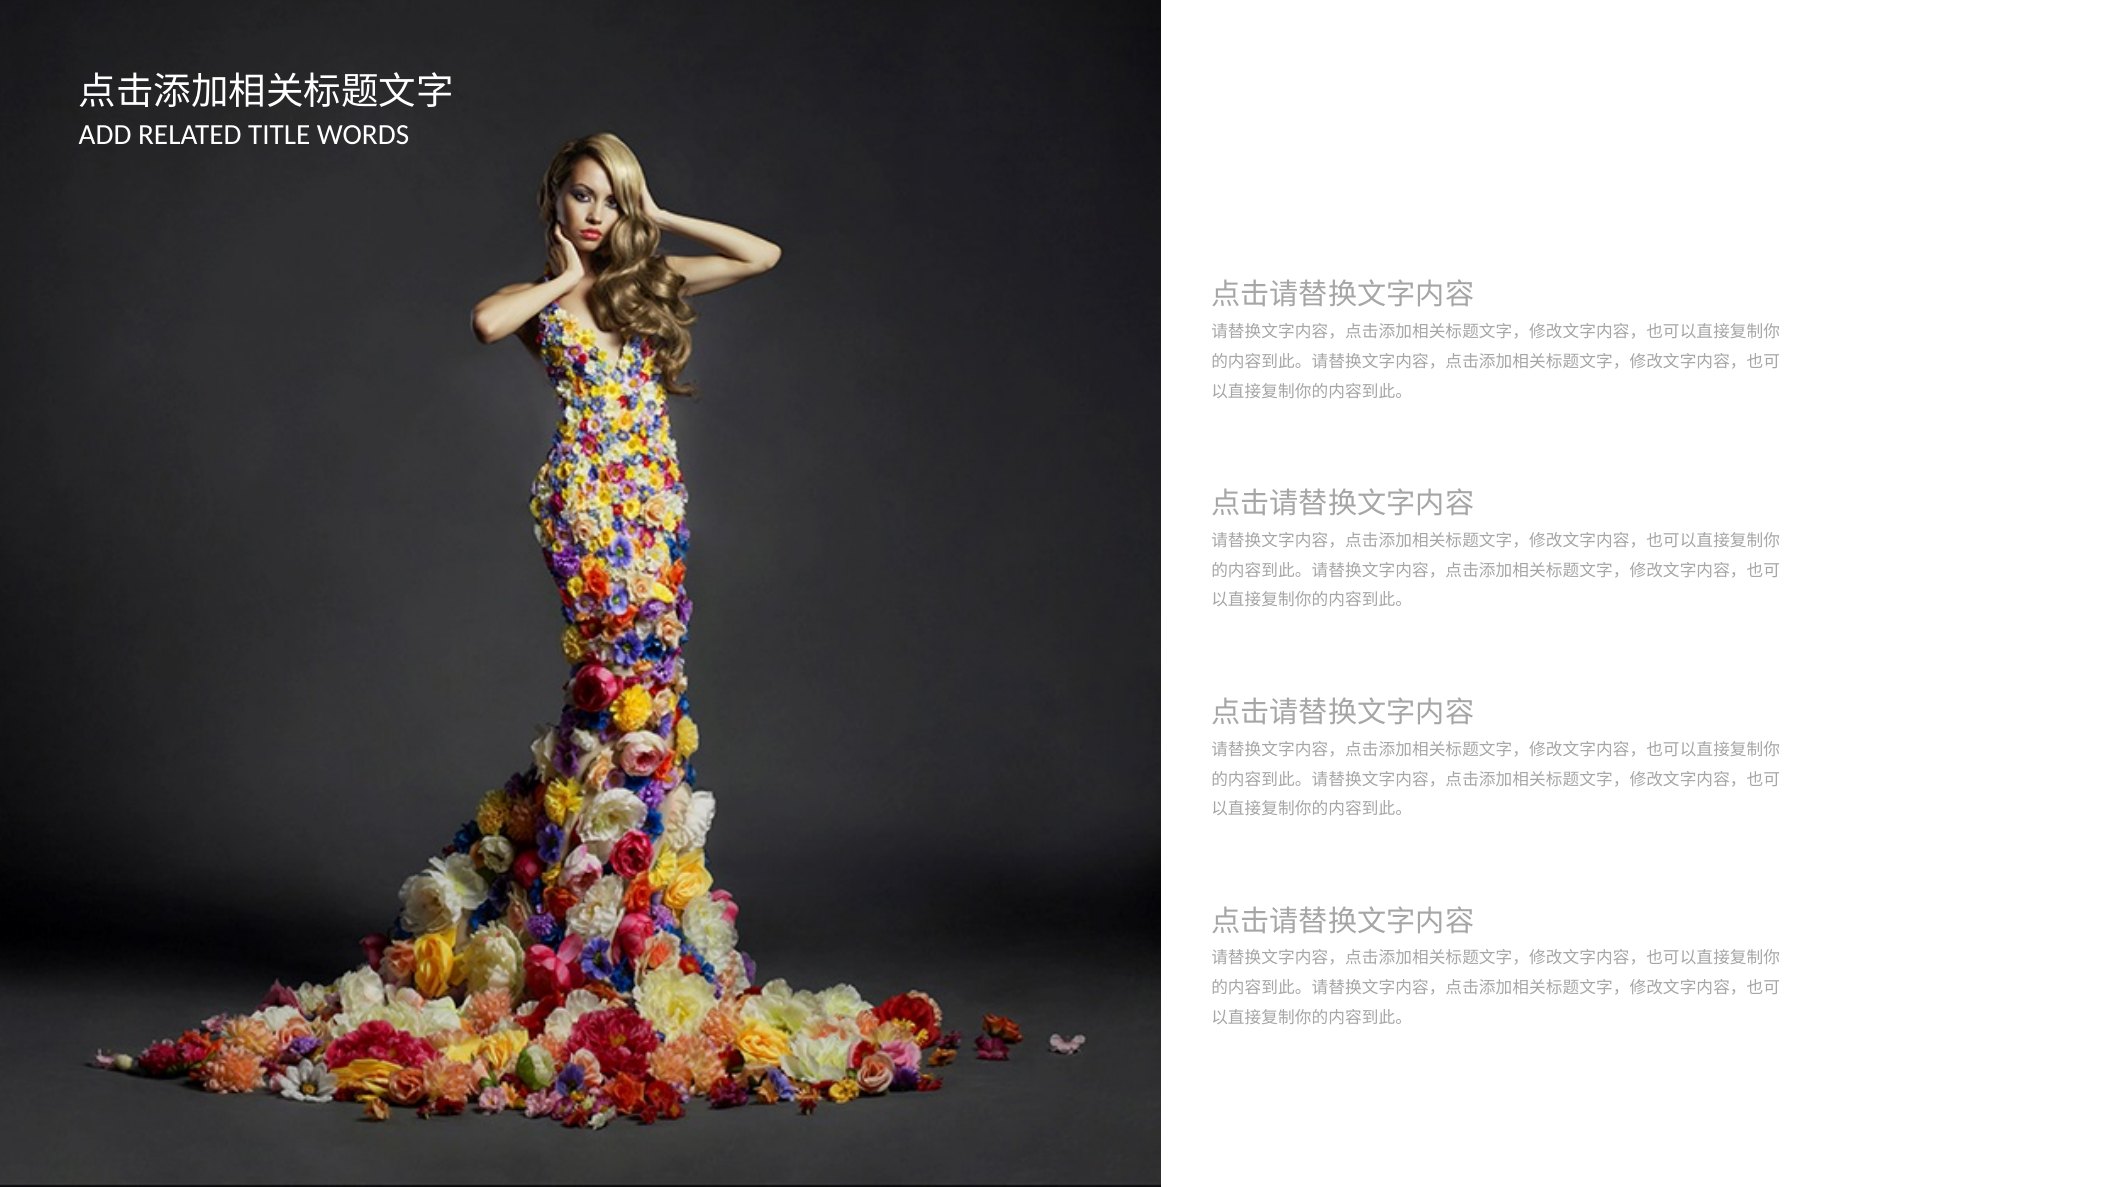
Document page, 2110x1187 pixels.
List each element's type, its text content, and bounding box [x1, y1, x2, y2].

text_box 点击请替换文字内容 请替换文字内容，点击添加相关标题文字，修改文字内容，也可以直接复制你的内容到此。请替换文字内容，点击添加相关标题文字，修改文字内容，也可以直接复制你的内容到此。 [1196, 459, 1811, 617]
text_box [0, 0, 1162, 1187]
text_box 点击请替换文字内容 请替换文字内容，点击添加相关标题文字，修改文字内容，也可以直接复制你的内容到此。请替换文字内容，点击添加相关标题文字，修改文字内容，也可以直接复制你的内容到此。 [1196, 250, 1811, 408]
text_box 点击请替换文字内容 请替换文字内容，点击添加相关标题文字，修改文字内容，也可以直接复制你的内容到此。请替换文字内容，点击添加相关标题文字，修改文字内容，也可以直接复制你的内容到此。 [1196, 877, 1811, 1035]
text_box 点击添加相关标题文字 [62, 59, 470, 121]
text_box ADD RELATED TITLE WORDS [62, 107, 426, 159]
text_box 点击请替换文字内容 请替换文字内容，点击添加相关标题文字，修改文字内容，也可以直接复制你的内容到此。请替换文字内容，点击添加相关标题文字，修改文字内容，也可以直接复制你的内容到此。 [1196, 668, 1811, 826]
